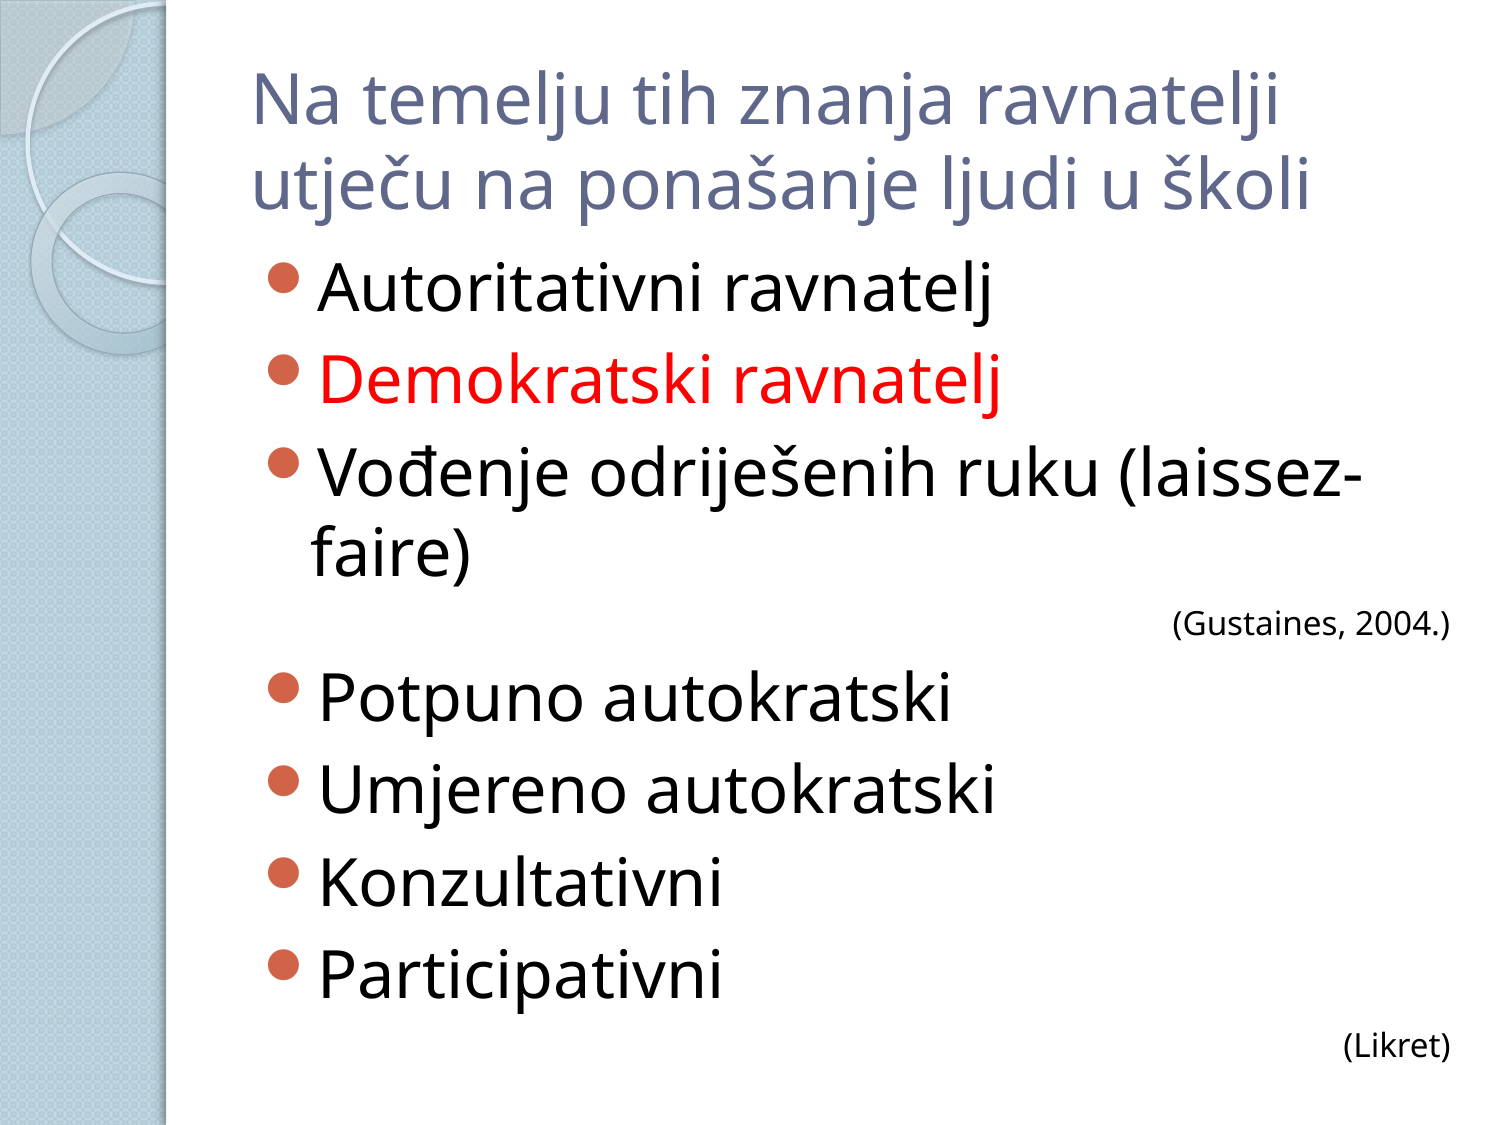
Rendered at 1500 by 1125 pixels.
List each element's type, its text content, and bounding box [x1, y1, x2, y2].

list Autoritativni ravnatelj Demokratski ravnatelj Vođenje odriješenih ruku (laissez-faire) (Gustaines, 2004.) Potpuno autokratski Umjereno autokratski Konzultativni Participativni (Likret) [235, 237, 1466, 1025]
title Na temelju tih znanja ravnatelji utječu na ponašanje ljudi u školi [235, 45, 1466, 233]
